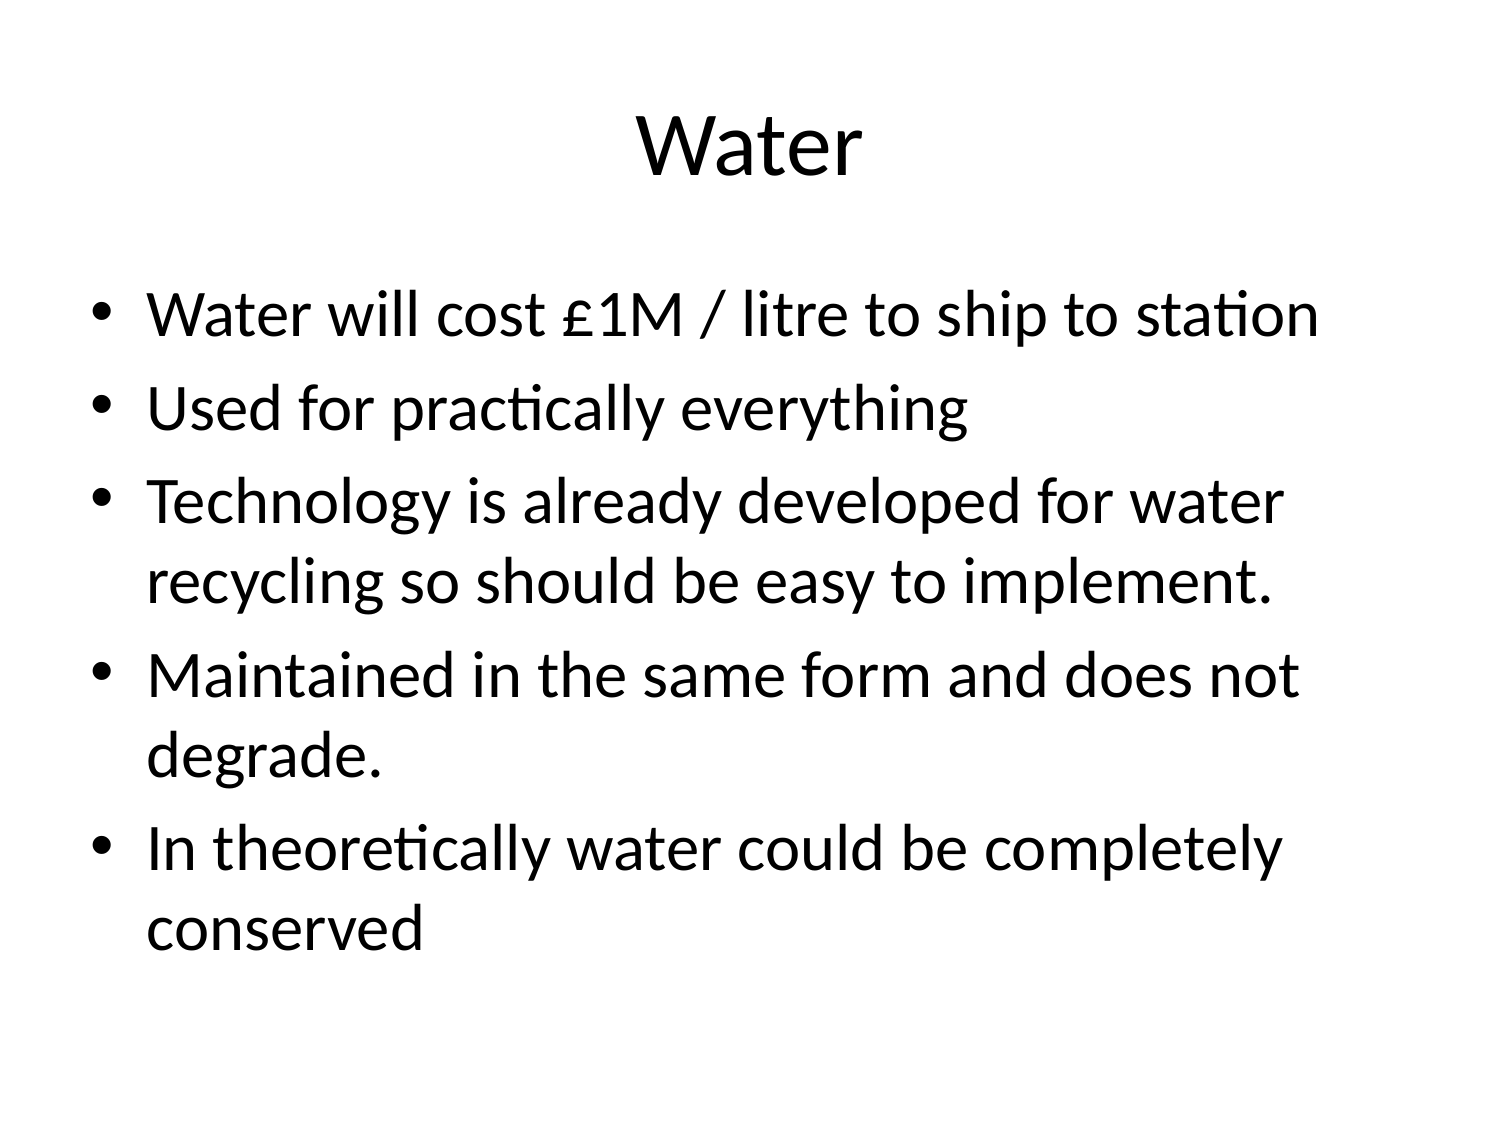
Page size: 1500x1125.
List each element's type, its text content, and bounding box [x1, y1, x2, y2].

title Water [75, 45, 1425, 233]
list Water will cost £1M / litre to ship to station Used for practically everything Technology is already developed for water recycling so should be easy to implement. Maintained in the same form and does not degrade. In theoretically water could be completely conserved [75, 262, 1425, 1005]
